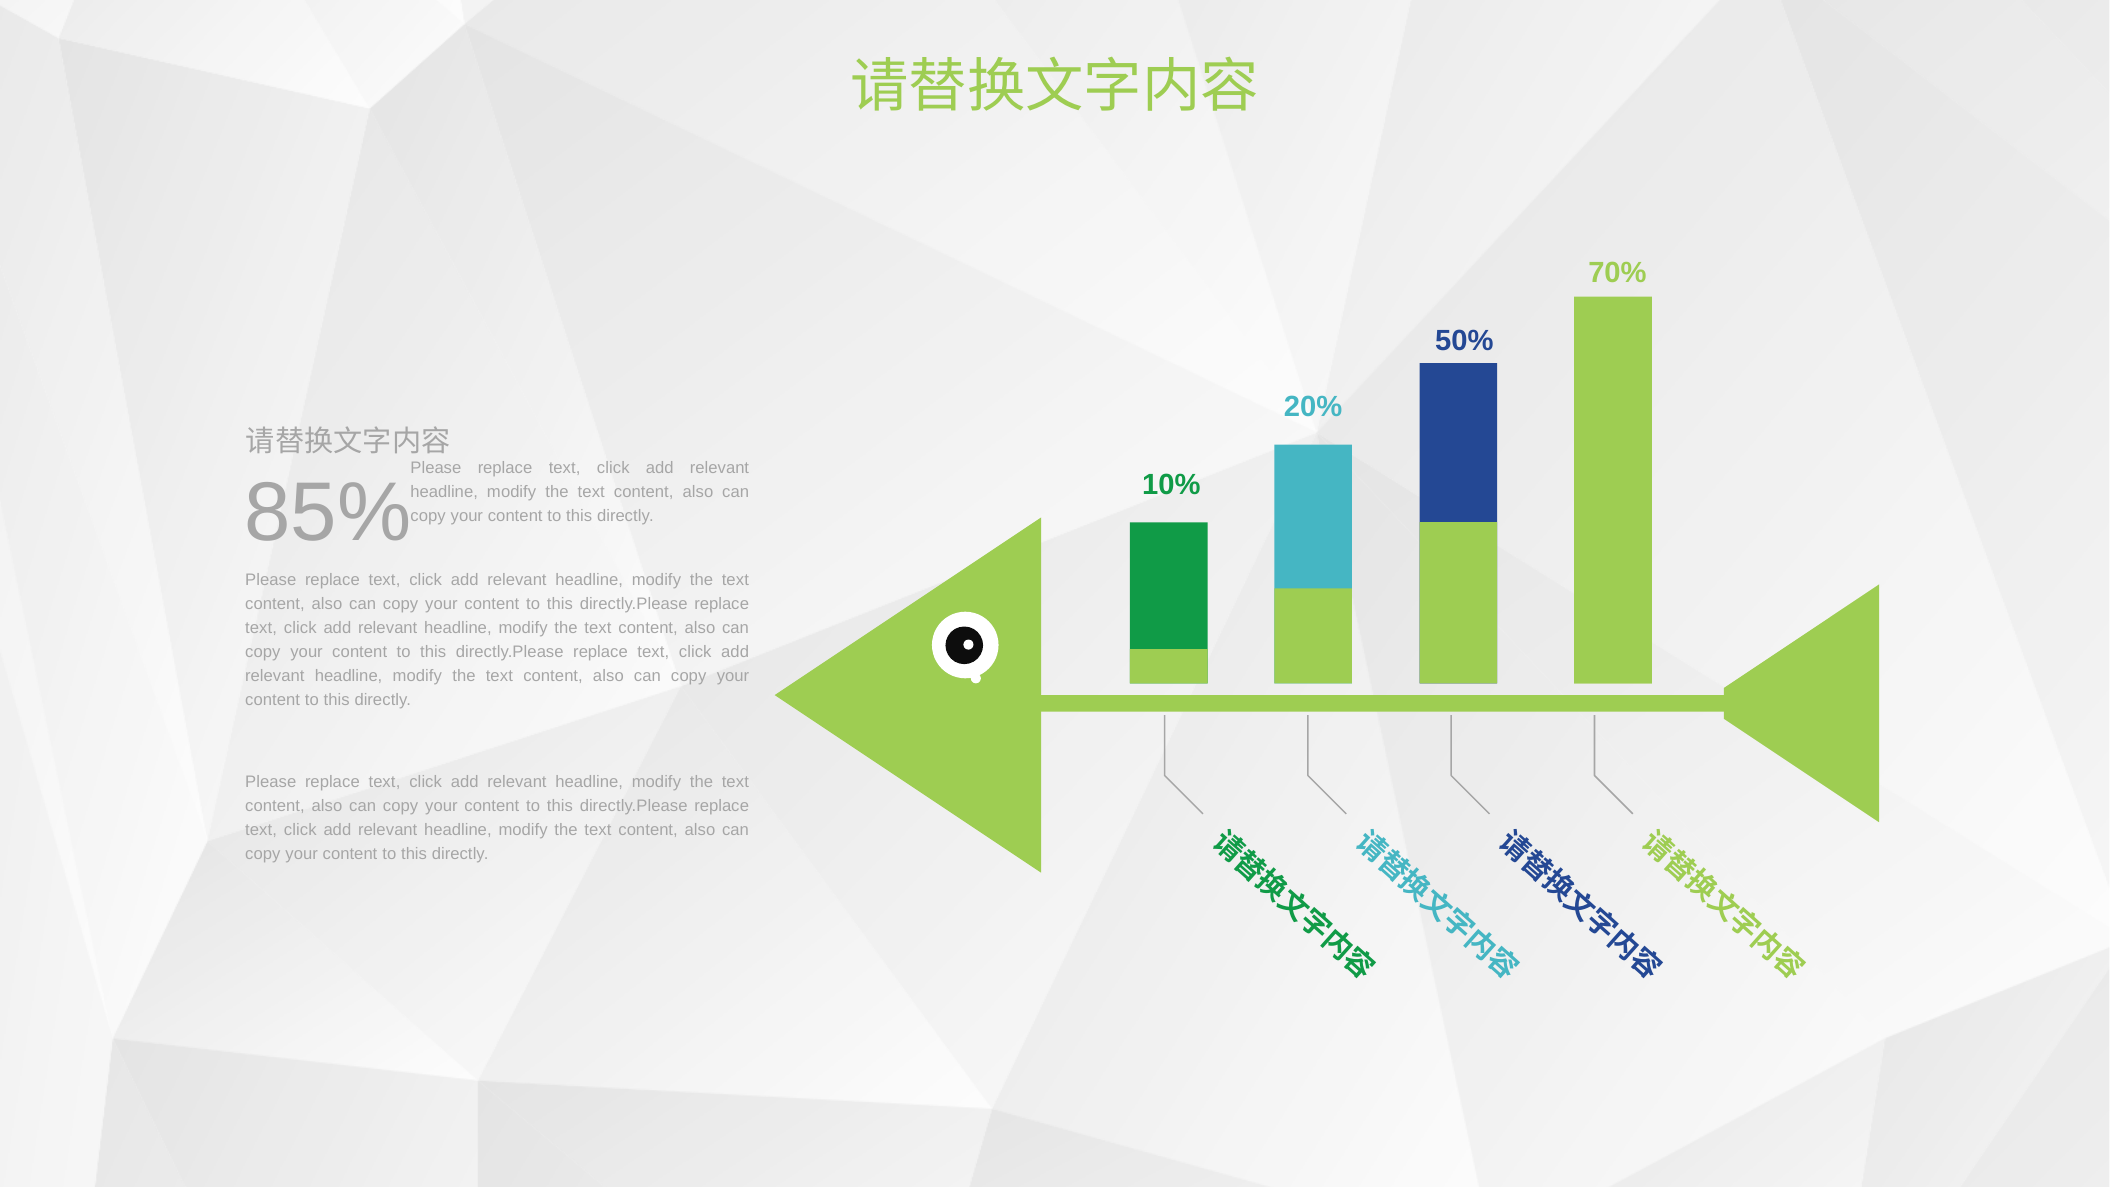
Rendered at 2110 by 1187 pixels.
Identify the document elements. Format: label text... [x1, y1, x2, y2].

text_box Please replace text, click add relevant headline, modify the text content, also can copy your content to this directly. [410, 453, 750, 525]
text_box Please replace text, click add relevant headline, modify the text content, also can copy your content to this directly.Please replace text, click add relevant headline, modify the text content, also can copy your content to this directly. [245, 766, 750, 863]
picture [0, 0, 2110, 1187]
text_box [774, 238, 1879, 928]
text_box 请替换文字内容 [795, 26, 1314, 125]
text_box 85% [244, 436, 412, 557]
text_box Please replace text, click add relevant headline, modify the text content, also can copy your content to this directly.Please replace text, click add relevant headline, modify the text content, also can copy your content to this directly.Please replace text, click add relevant headline, modify the text content, also can copy your content to this directly. [245, 564, 750, 709]
text_box 请替换文字内容 [245, 415, 451, 453]
